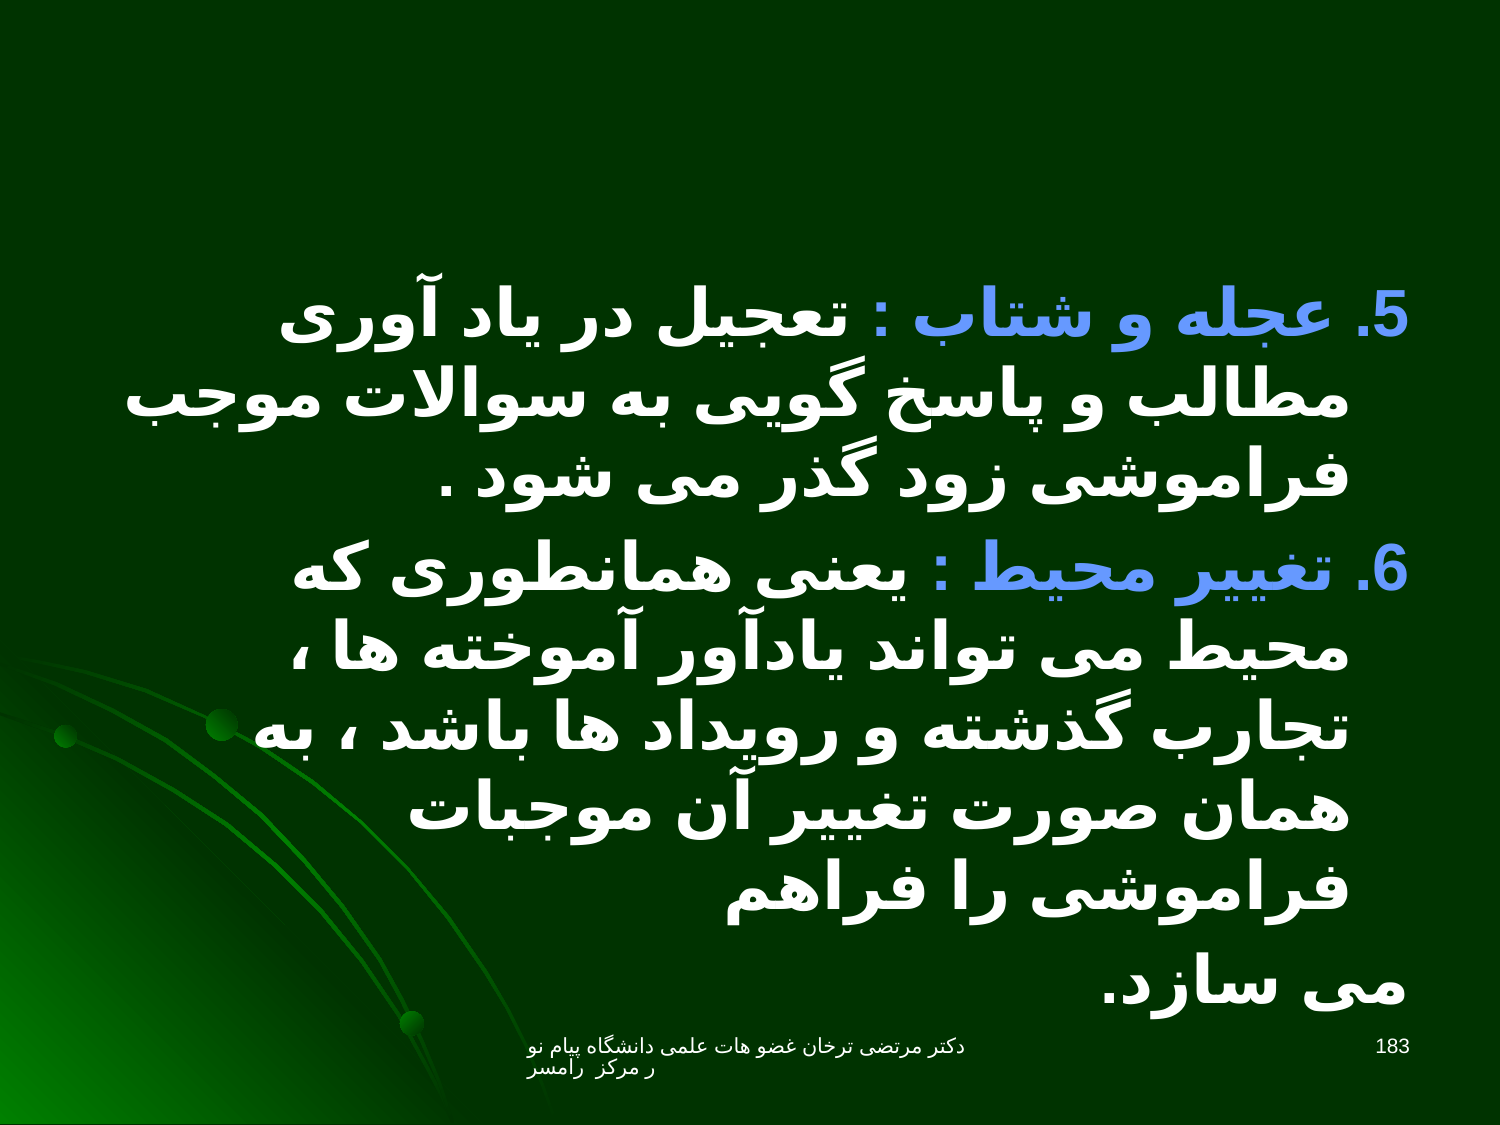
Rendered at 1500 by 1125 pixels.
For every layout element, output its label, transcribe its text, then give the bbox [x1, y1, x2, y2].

footer دکتر مرتضی ترخان غضو هات علمی دانشگاه پیام نور مرکز رامسر [512, 1024, 988, 1101]
list 5. عجله و شتاب : تعجیل در یاد آوری مطالب و پاسخ گویی به سوالات موجب فراموشی زود گذر می شود . 6. تغییر محیط : یعنی همانطوری که محیط می تواند یادآور آموخته ها ، تجارب گذشته و رویداد ها باشد ، به همان صورت تغییر آن موجبات فراموشی را فراهم می سازد. [74, 262, 1426, 1006]
slide_number 183 [1074, 1024, 1426, 1101]
